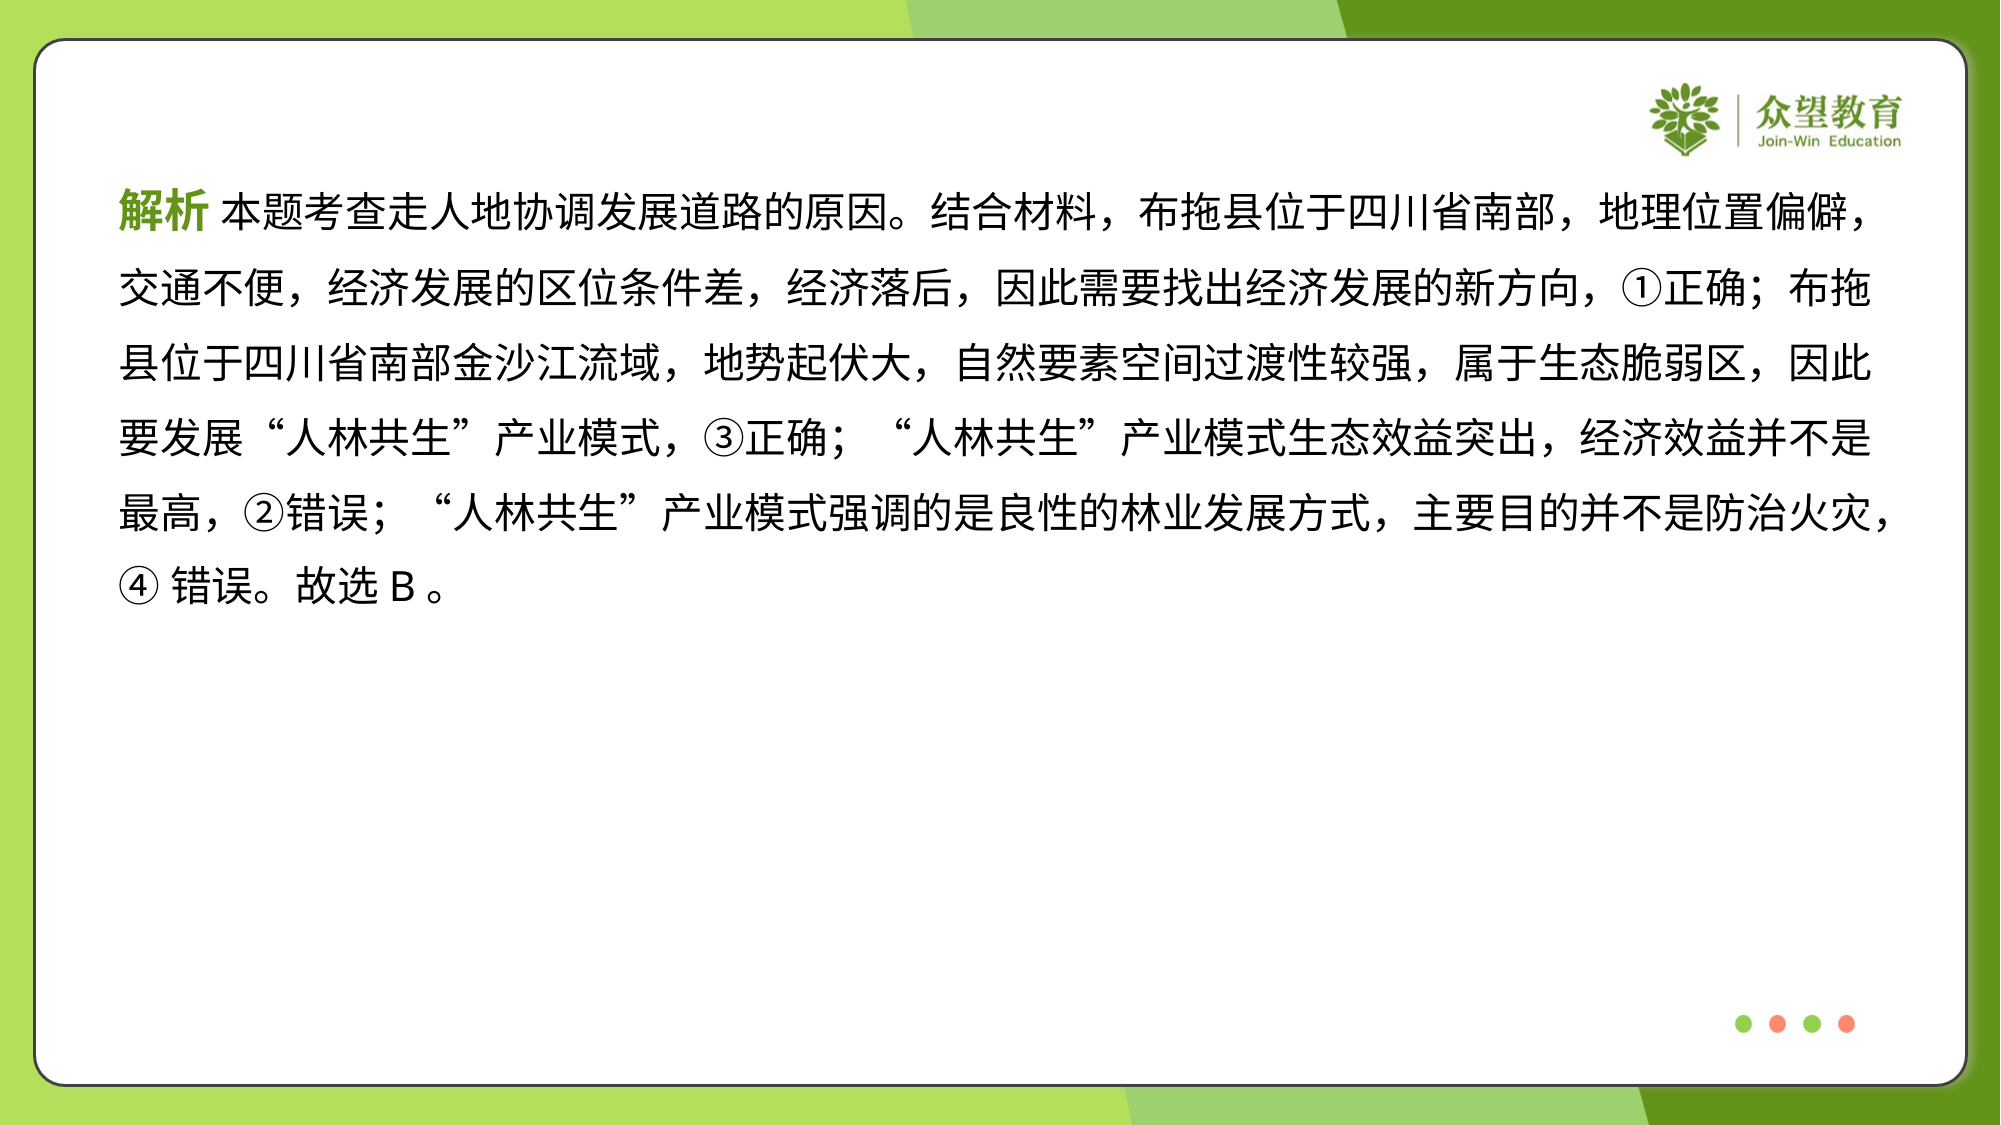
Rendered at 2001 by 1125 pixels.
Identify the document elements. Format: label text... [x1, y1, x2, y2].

picture [0, 0, 2000, 1125]
text_box 解析 本题考查走人地协调发展道路的原因。结合材料，布拖县位于四川省南部，地理位置偏僻， 交通不便，经济发展的区位条件差，经济落后，因此需要找出经济发展的新方向，①正确；布拖 县位于四川省南部金沙江流域，地势起伏大，自然要素空间过渡性较强，属于生态脆弱区，因此 要发展“人林共生”产业模式，③正确；“人林共生”产业模式生态效益突出，经济效益并不是 最高，②错误；“人林共生”产业模式强调的是良性的林业发展方式，主要目的并不是防治火灾， ④错误。故选B。 [118, 159, 1883, 602]
